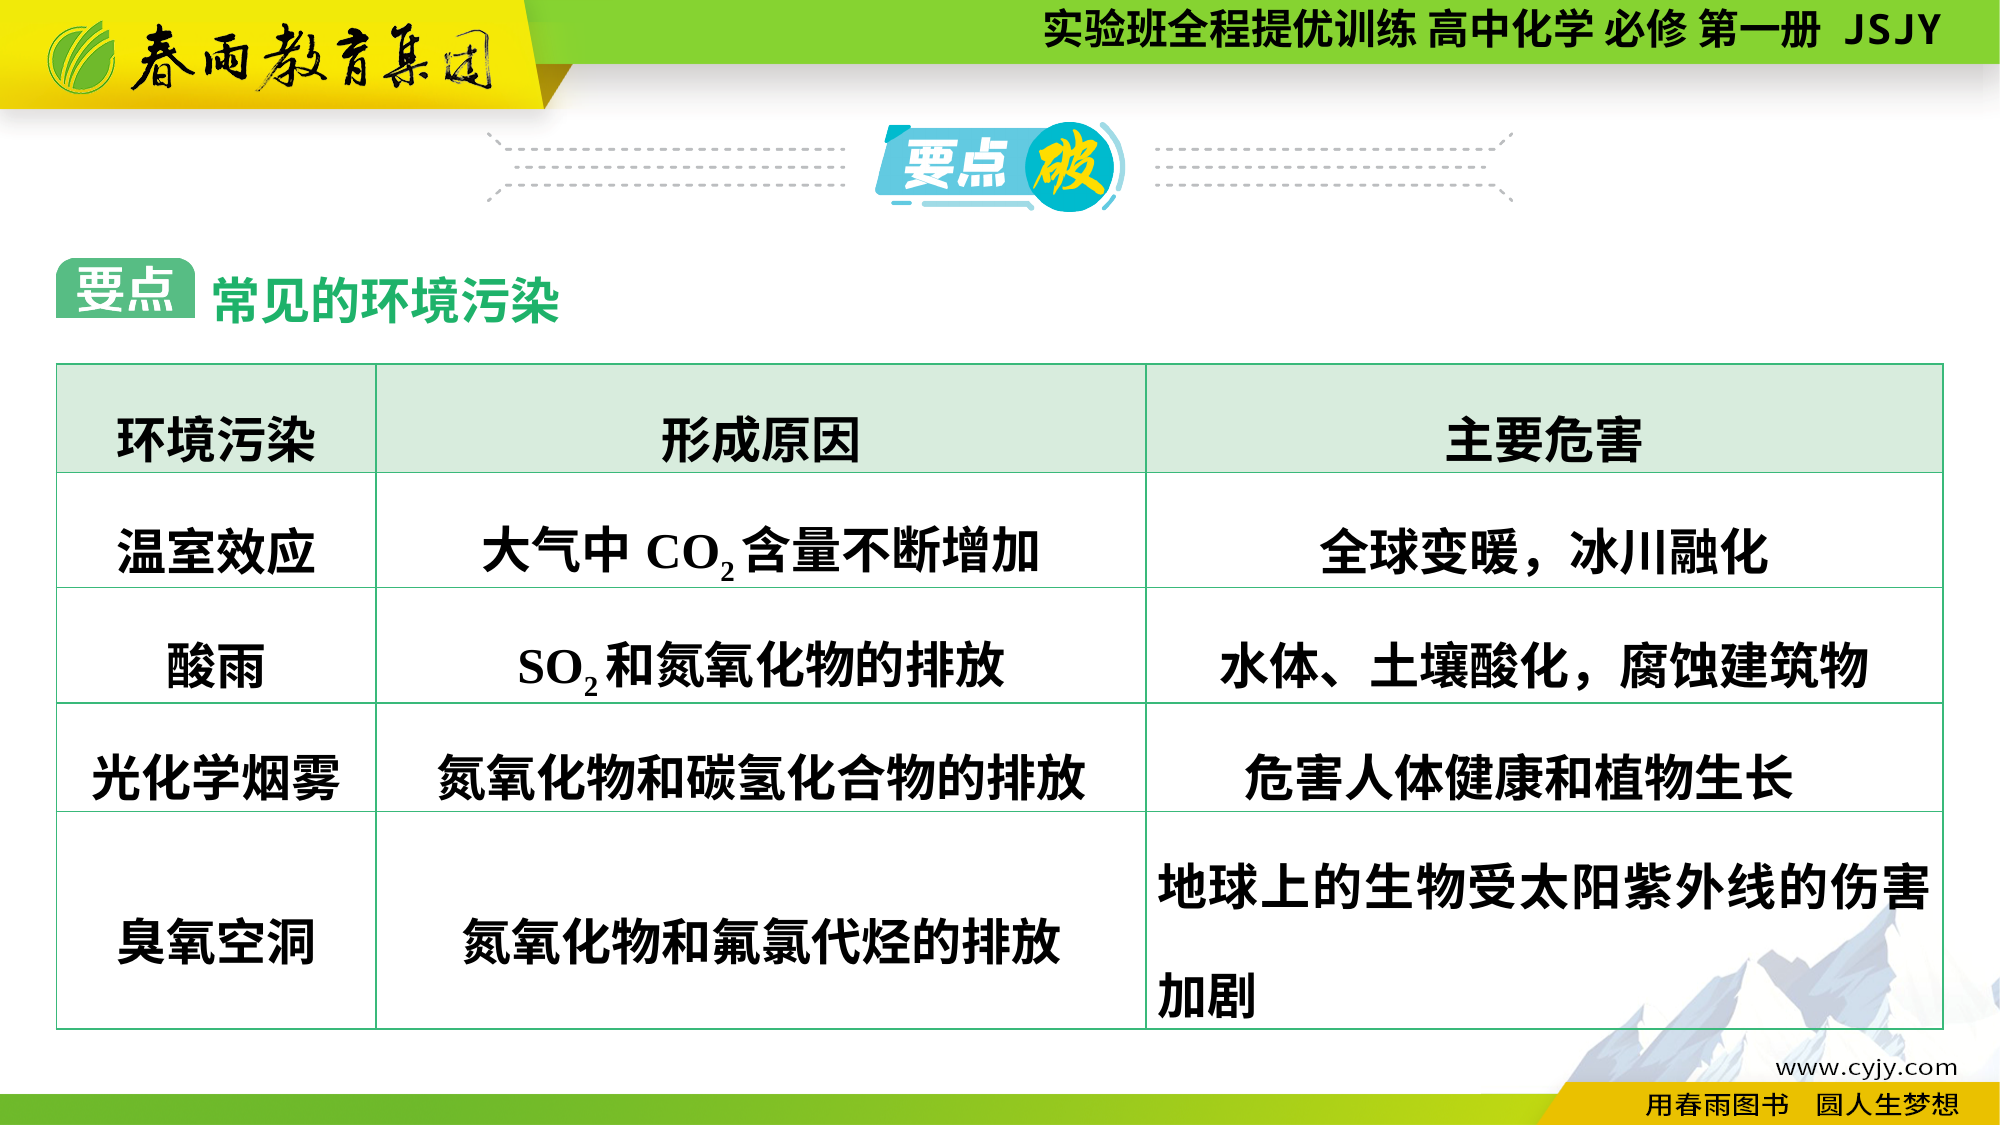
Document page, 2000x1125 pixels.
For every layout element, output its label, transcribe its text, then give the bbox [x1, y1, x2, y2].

table_header 形成原因 [377, 365, 1145, 472]
picture [0, 0, 2000, 1125]
table_cell 臭氧空洞 [57, 812, 375, 1028]
table_cell 氮氧化物和氟氯代烃的排放 [377, 812, 1145, 1028]
table_header 主要危害 [1147, 365, 1942, 472]
table_cell 光化学烟雾 [57, 704, 375, 811]
table_cell 酸雨 [57, 588, 375, 702]
table_cell 水体、土壤酸化，腐蚀建筑物 [1147, 588, 1942, 702]
table_cell 危害人体健康和植物生长 [1147, 704, 1942, 811]
table_cell 氮氧化物和碳氢化合物的排放 [377, 704, 1145, 811]
table_cell 大气中CO2含量不断增加 [377, 473, 1145, 587]
table_header 环境污染 [57, 365, 375, 472]
table_cell 全球变暖，冰川融化 [1147, 473, 1942, 587]
table_cell 地球上的生物受太阳紫外线的伤害加剧 [1147, 812, 1942, 1028]
table_cell SO2和氮氧化物的排放 [377, 588, 1145, 702]
table_cell 温室效应 [57, 473, 375, 587]
list 常见的环境污染 [59, 232, 1944, 327]
